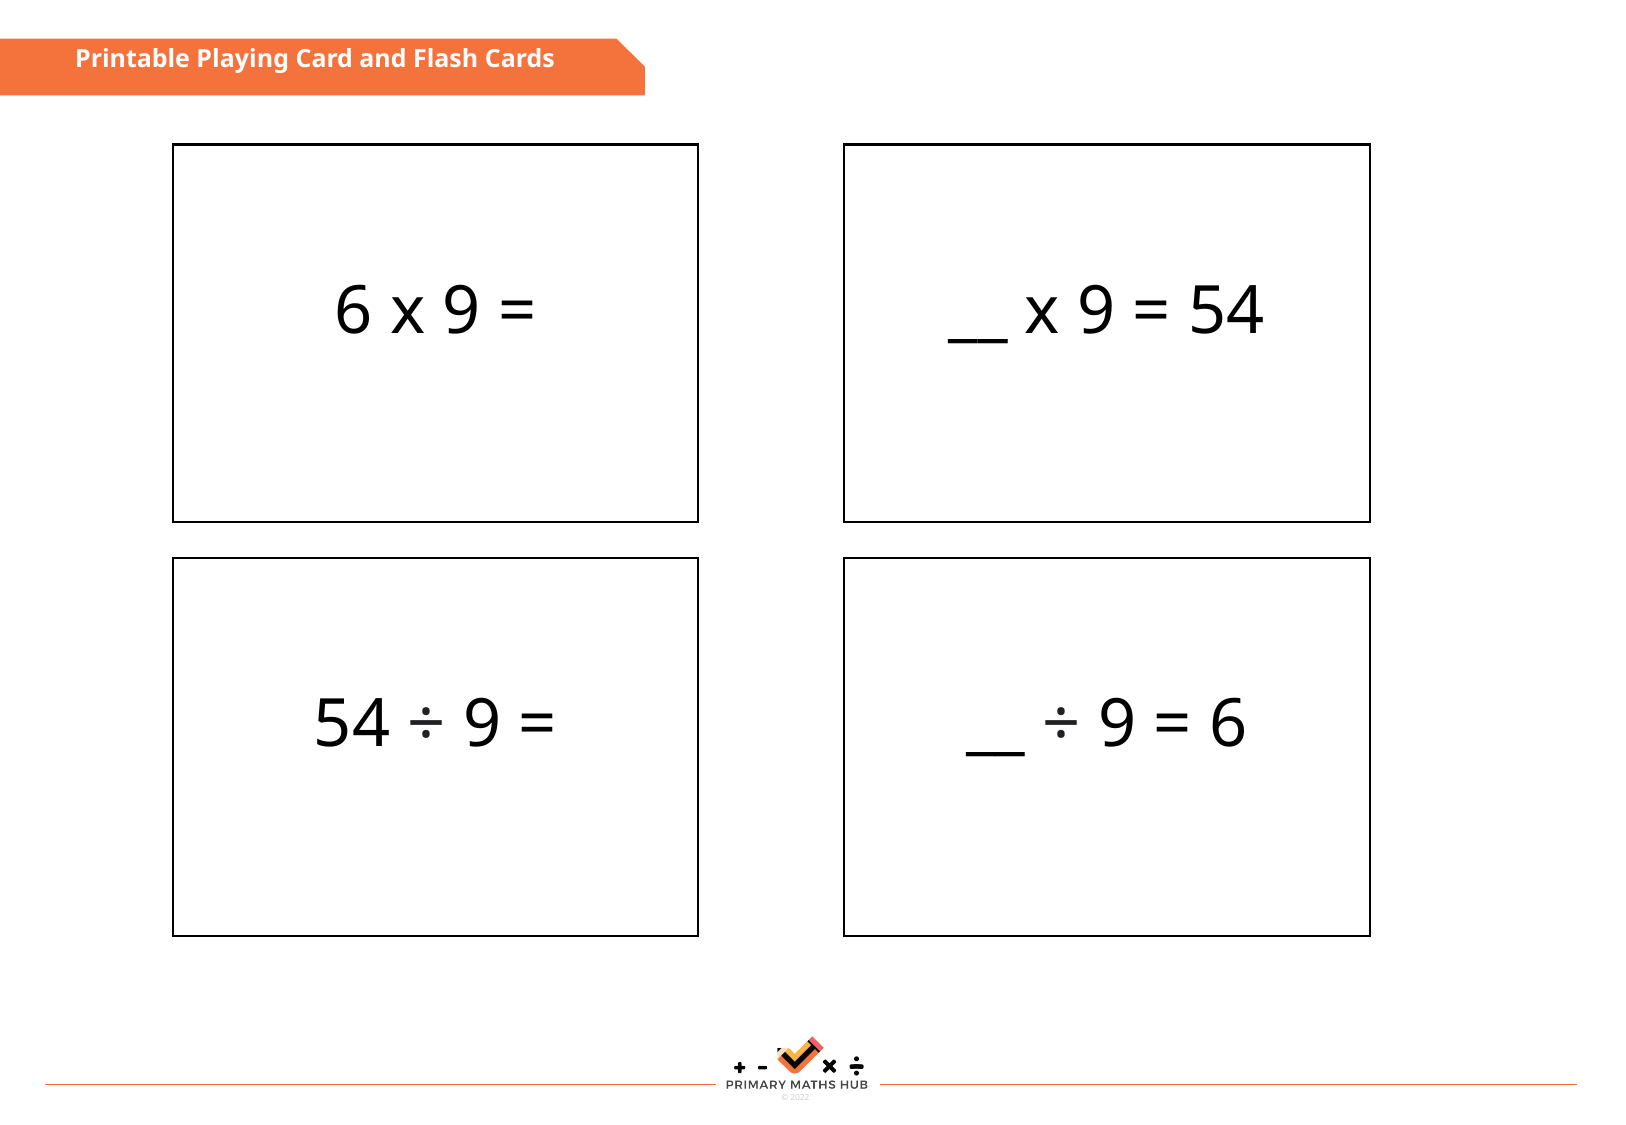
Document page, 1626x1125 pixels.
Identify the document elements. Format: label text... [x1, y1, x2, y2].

text_box [172, 557, 699, 672]
text_box __ x 9 = 54 [844, 259, 1370, 355]
text_box __ ÷ 9 = 6 [844, 672, 1370, 768]
text_box 6 x 9 = [172, 259, 699, 355]
picture [722, 1034, 872, 1094]
text_box Printable Playing Card and Flash Cards [0, 37, 646, 97]
text_box [172, 355, 699, 523]
text_box [172, 768, 699, 937]
text_box [843, 557, 1371, 937]
text_box © 2022 [720, 1084, 870, 1110]
text_box 54 ÷ 9 = [172, 672, 699, 768]
text_box [172, 143, 699, 259]
text_box [843, 143, 1371, 523]
